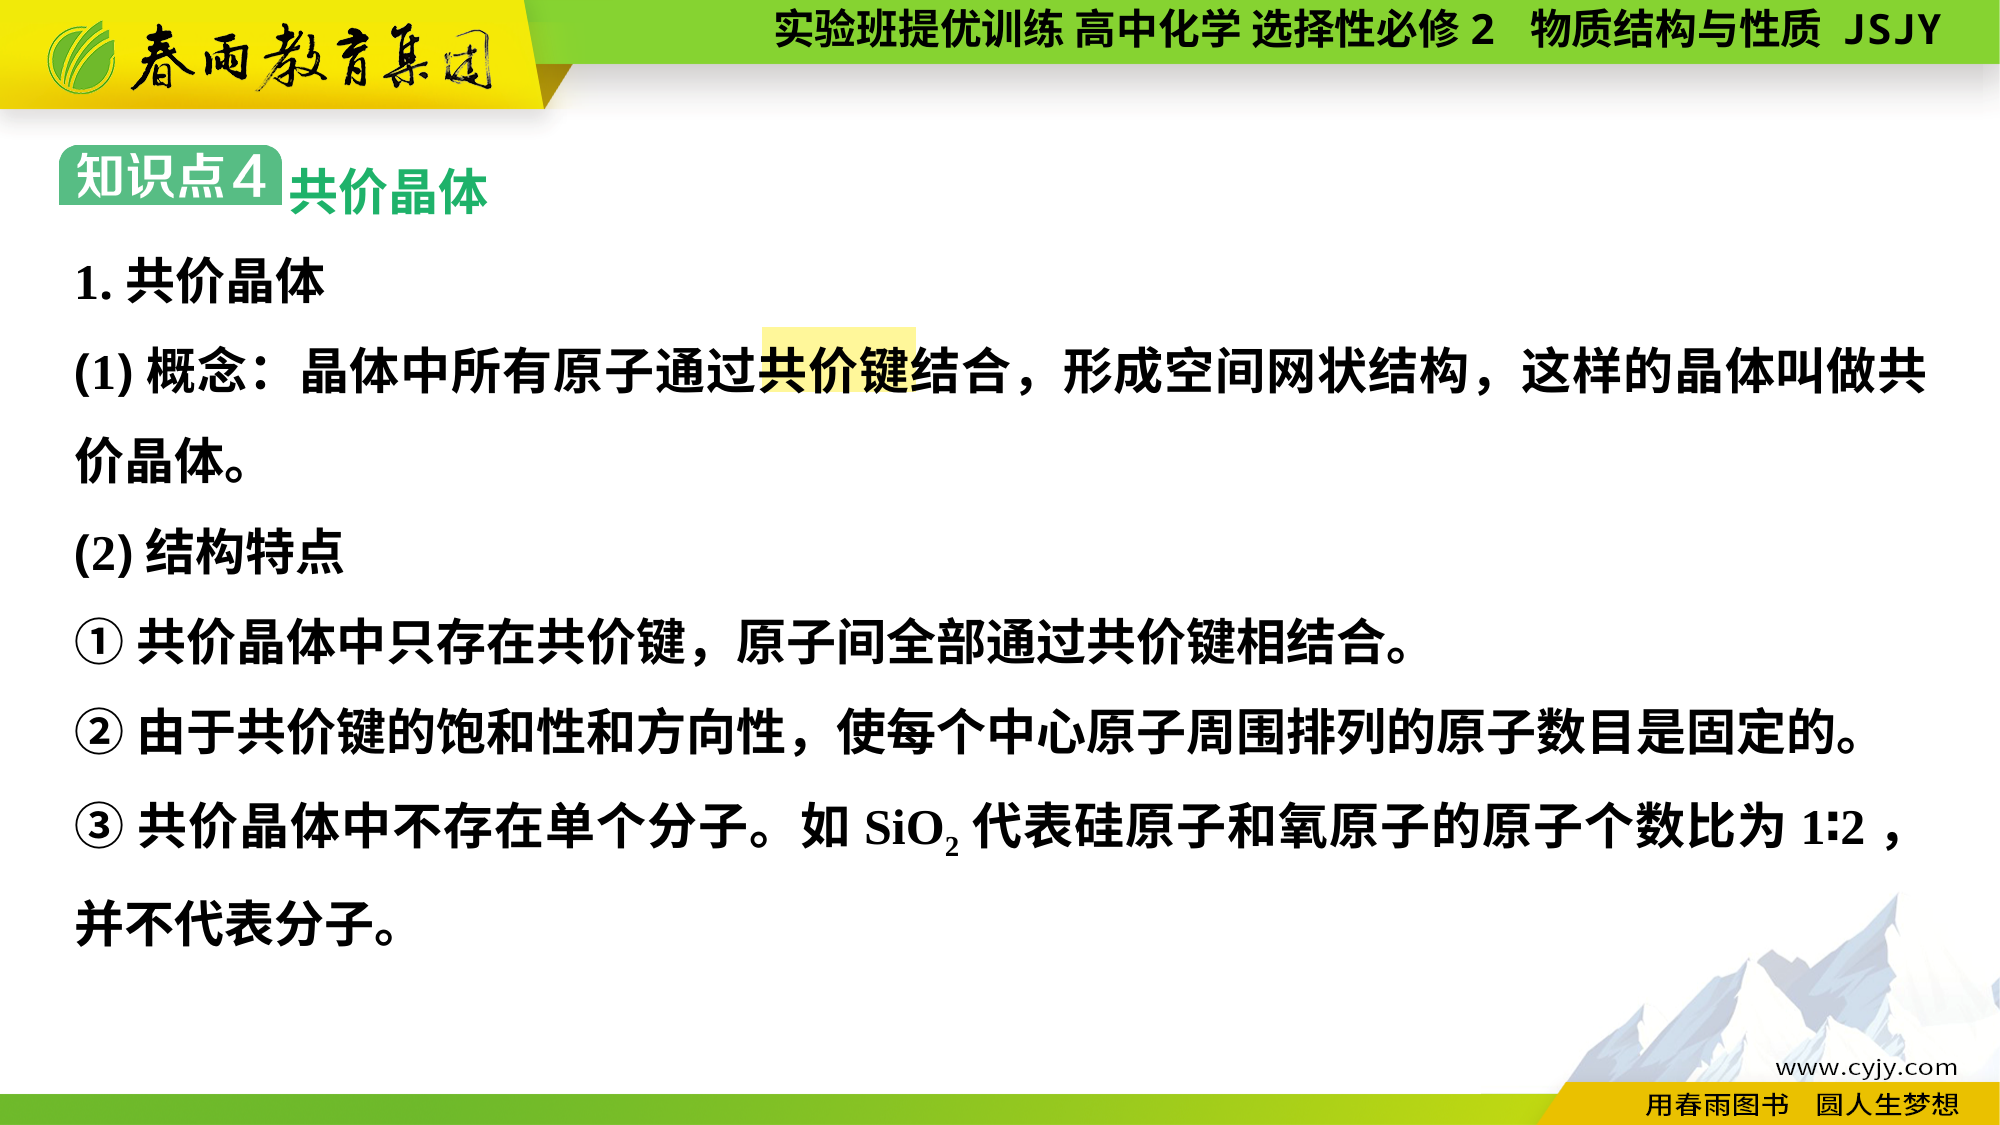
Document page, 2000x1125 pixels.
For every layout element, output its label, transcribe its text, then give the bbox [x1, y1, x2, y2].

list 共价晶体 1.共价晶体 (1)概念：晶体中所有原子通过共价键结合，形成空间网状结构，这样的晶体叫做共价晶体。 (2)结构特点 ①共价晶体中只存在共价键，原子间全部通过共价键相结合。 ②由于共价键的饱和性和方向性，使每个中心原子周围排列的原子数目是固定的。 ③共价晶体中不存在单个分子。如SiO2代表硅原子和氧原子的原子个数比为1∶2，并不代表分子。 [59, 122, 1944, 956]
picture [0, 0, 2000, 1125]
